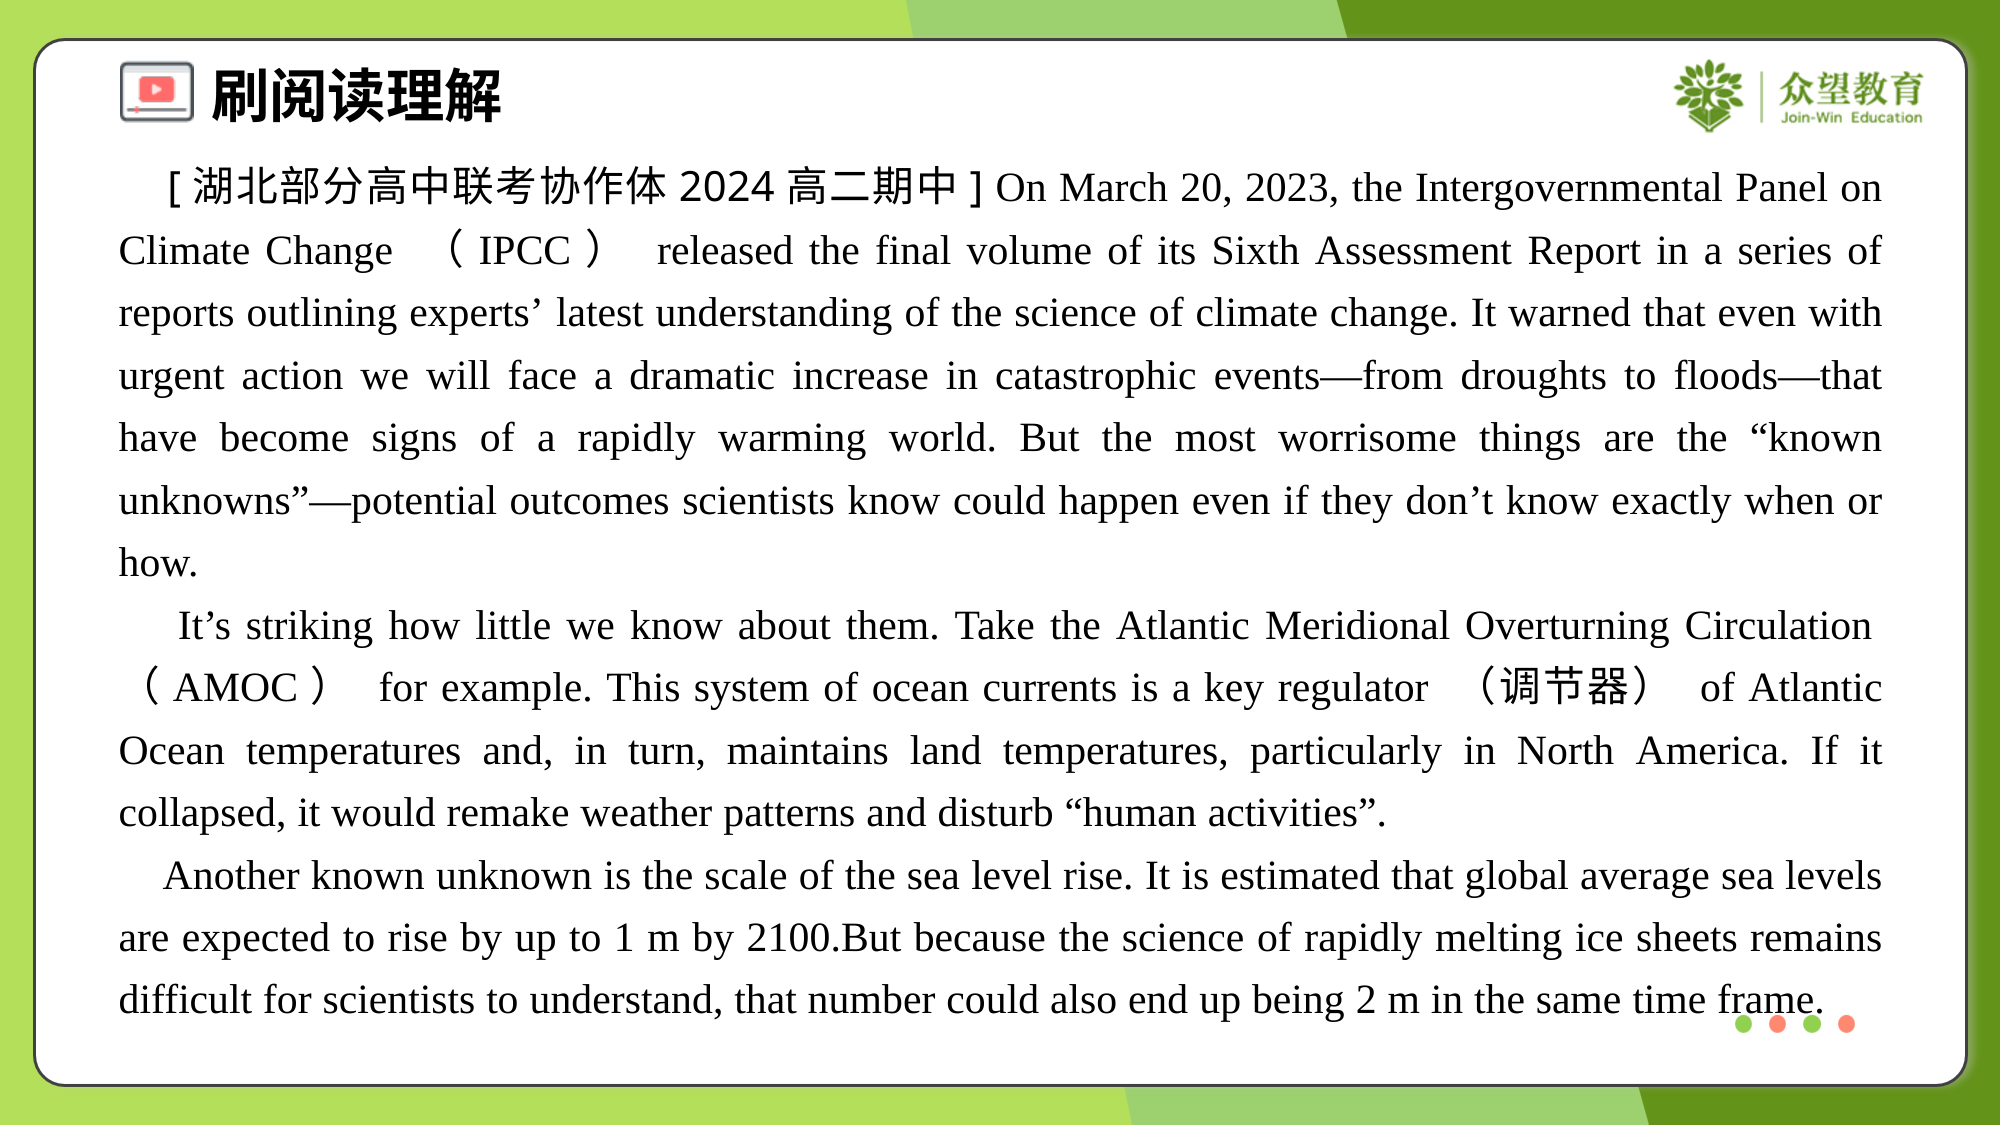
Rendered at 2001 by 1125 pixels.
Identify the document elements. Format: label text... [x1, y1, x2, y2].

picture [0, 0, 2000, 1125]
text_box [湖北部分高中联考协作体2024高二期中] On March 20, 2023, the Intergovernmental Panel on Climate Change （IPCC） released the final volume of its Sixth Assessment Report in a series of reports outlining experts’ latest understanding of the science of climate change. It warned that even with urgent action we will face a dramatic increase in catastrophic events—from droughts to floods—that have become signs of a rapidly warming world. But the most worrisome things are the “known unknowns”—potential outcomes scientists know could happen even if they don’t know exactly when or how. It’s striking how little we know about them. Take the Atlantic Meridional Overturning Circulation（AMOC） for example. This system of ocean currents is a key regulator （调节器） of Atlantic Ocean temperatures and, in turn, maintains land temperatures, particularly in North America. If it collapsed, it would remake weather patterns and disturb “human activities”. Another known unknown is the scale of the sea level rise. It is estimated that global average sea levels are expected to rise by up to 1 m by 2100.But because the science of rapidly melting ice sheets remains difficult for scientists to understand, that number could also end up being 2 m in the same time frame. [118, 147, 1883, 1086]
